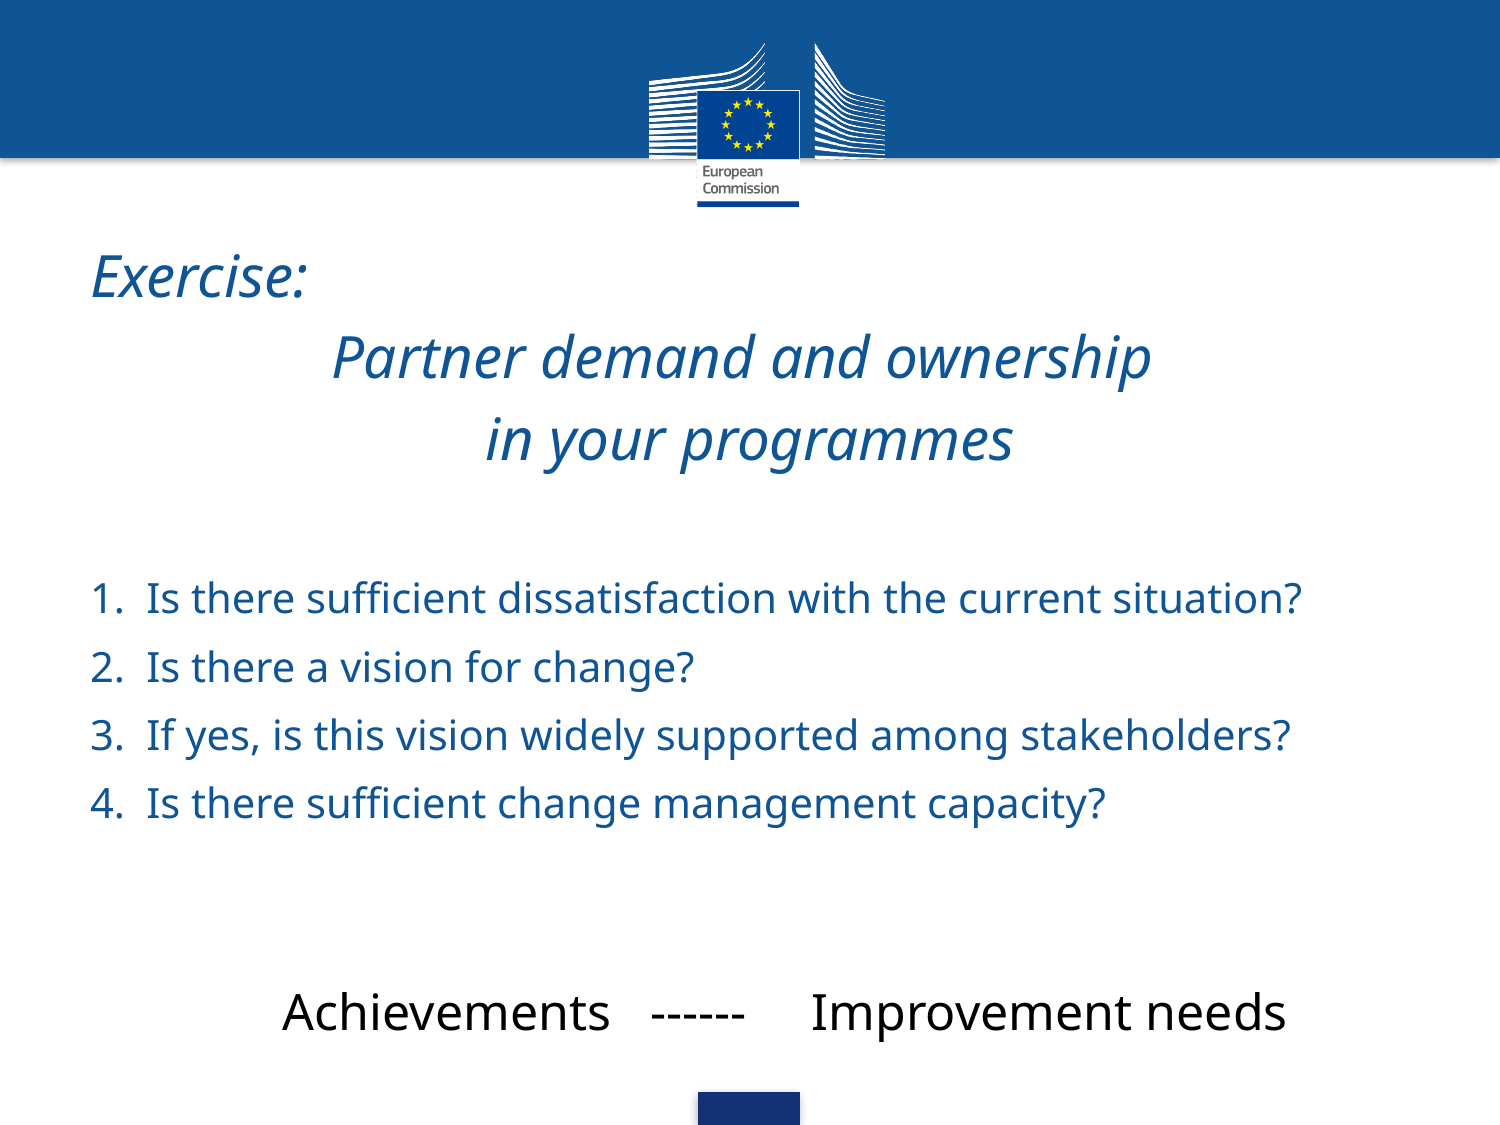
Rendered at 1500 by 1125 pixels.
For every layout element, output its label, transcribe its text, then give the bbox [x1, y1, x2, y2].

picture [649, 42, 885, 208]
list Exercise: Partner demand and ownership in your programmes Is there sufficient dissatisfaction with the current situation? Is there a vision for change? If yes, is this vision widely supported among stakeholders? Is there sufficient change management capacity? [75, 231, 1425, 970]
text_box Achievements ------ Improvement needs [267, 972, 1304, 1048]
